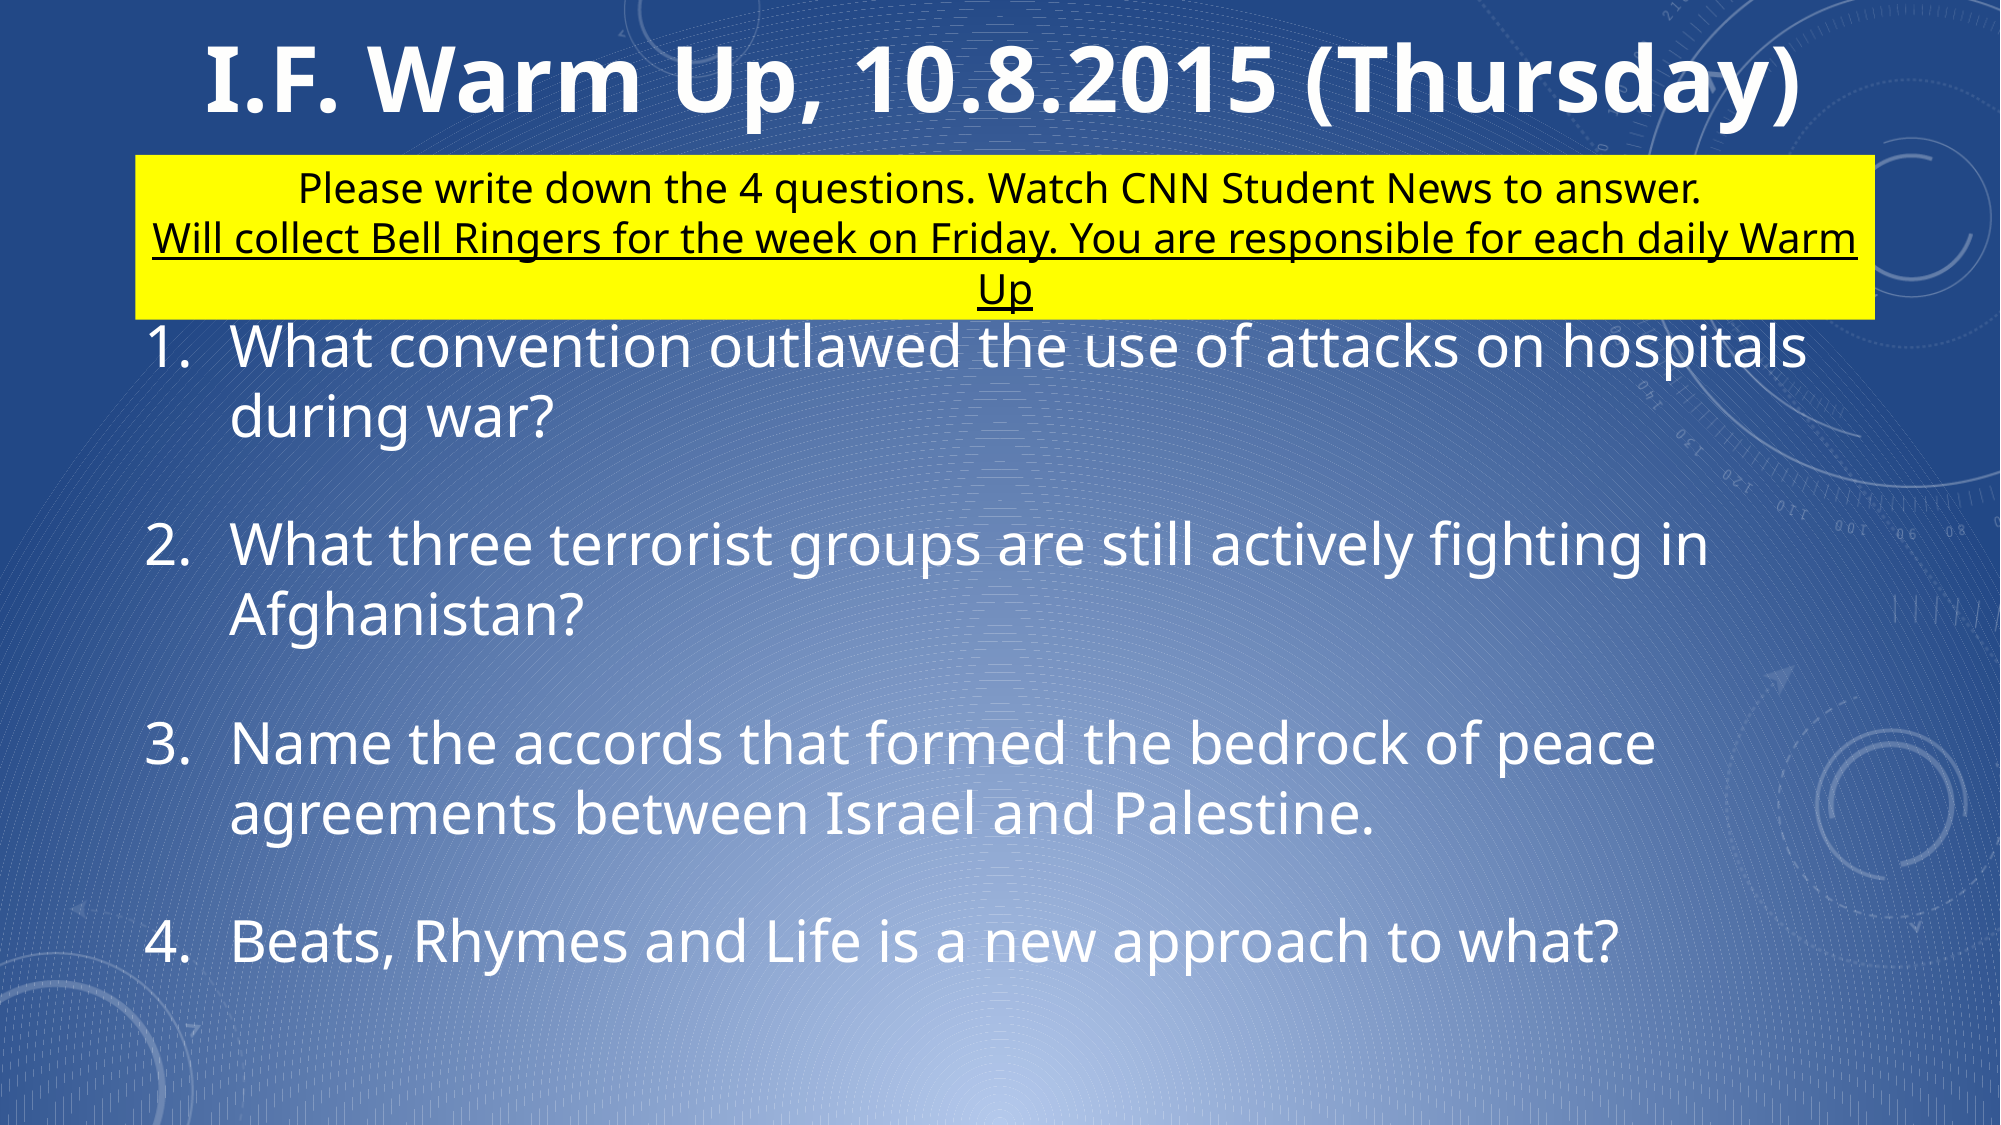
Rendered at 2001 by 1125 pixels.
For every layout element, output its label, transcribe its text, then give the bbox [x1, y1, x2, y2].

picture [0, 0, 2000, 1125]
text_box What convention outlawed the use of attacks on hospitals during war? What three terrorist groups are still actively fighting in Afghanistan? Name the accords that formed the bedrock of peace agreements between Israel and Palestine. Beats, Rhymes and Life is a new approach to what? [67, 301, 1943, 982]
text_box I.F. Warm Up, 10.8.2015 (Thursday) [135, 13, 1875, 139]
text_box Please write down the 4 questions. Watch CNN Student News to answer. Will collect Bell Ringers for the week on Friday. You are responsible for each daily Warm Up [135, 154, 1875, 301]
